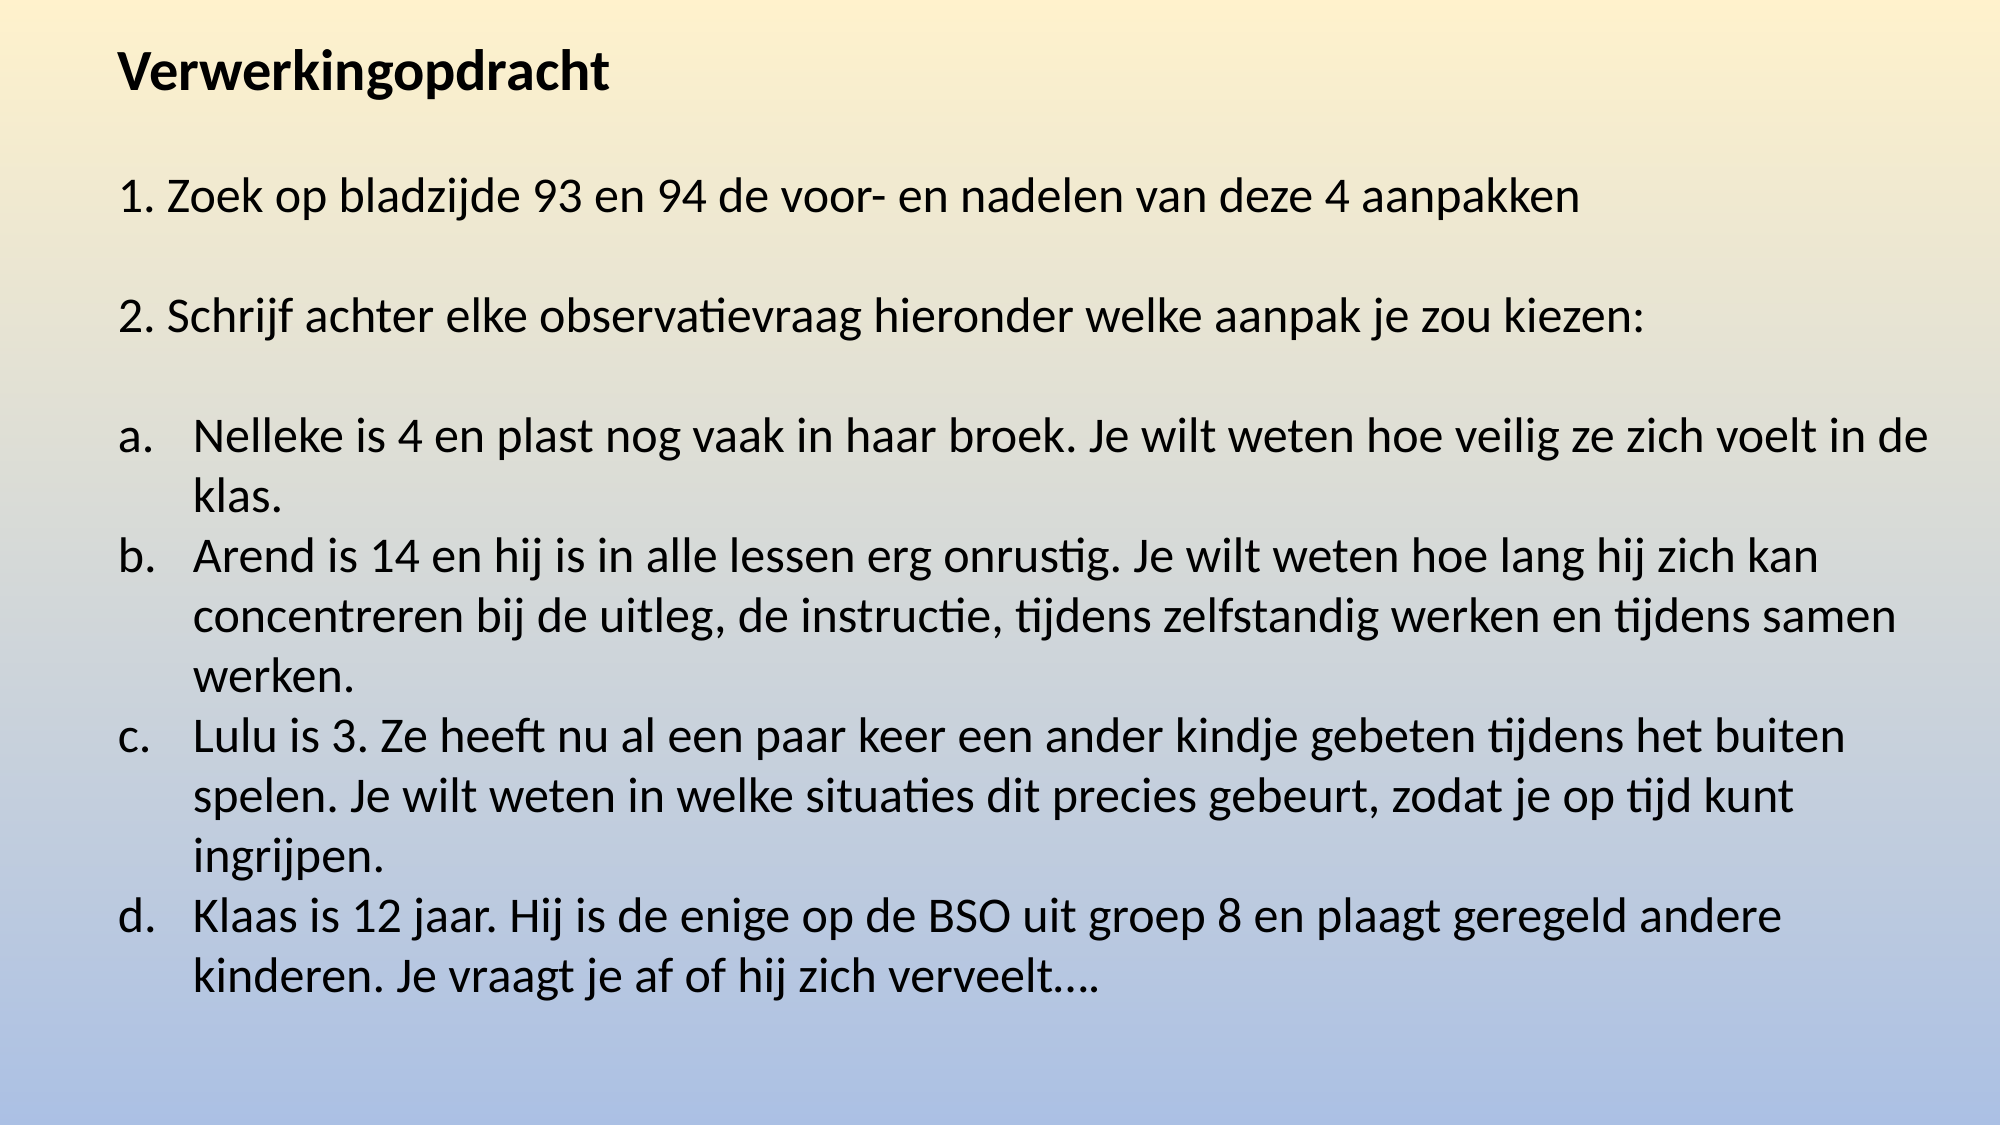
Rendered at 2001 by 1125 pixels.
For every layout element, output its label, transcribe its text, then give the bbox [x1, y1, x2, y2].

text_box Verwerkingopdracht 1. Zoek op bladzijde 93 en 94 de voor- en nadelen van deze 4 aanpakken 2. Schrijf achter elke observatievraag hieronder welke aanpak je zou kiezen: Nelleke is 4 en plast nog vaak in haar broek. Je wilt weten hoe veilig ze zich voelt in de klas. Arend is 14 en hij is in alle lessen erg onrustig. Je wilt weten hoe lang hij zich kan concentreren bij de uitleg, de instructie, tijdens zelfstandig werken en tijdens samen werken. Lulu is 3. Ze heeft nu al een paar keer een ander kindje gebeten tijdens het buiten spelen. Je wilt weten in welke situaties dit precies gebeurt, zodat je op tijd kunt ingrijpen. Klaas is 12 jaar. Hij is de enige op de BSO uit groep 8 en plaagt geregeld andere kinderen. Je vraagt je af of hij zich verveelt…. [102, 24, 1950, 1010]
